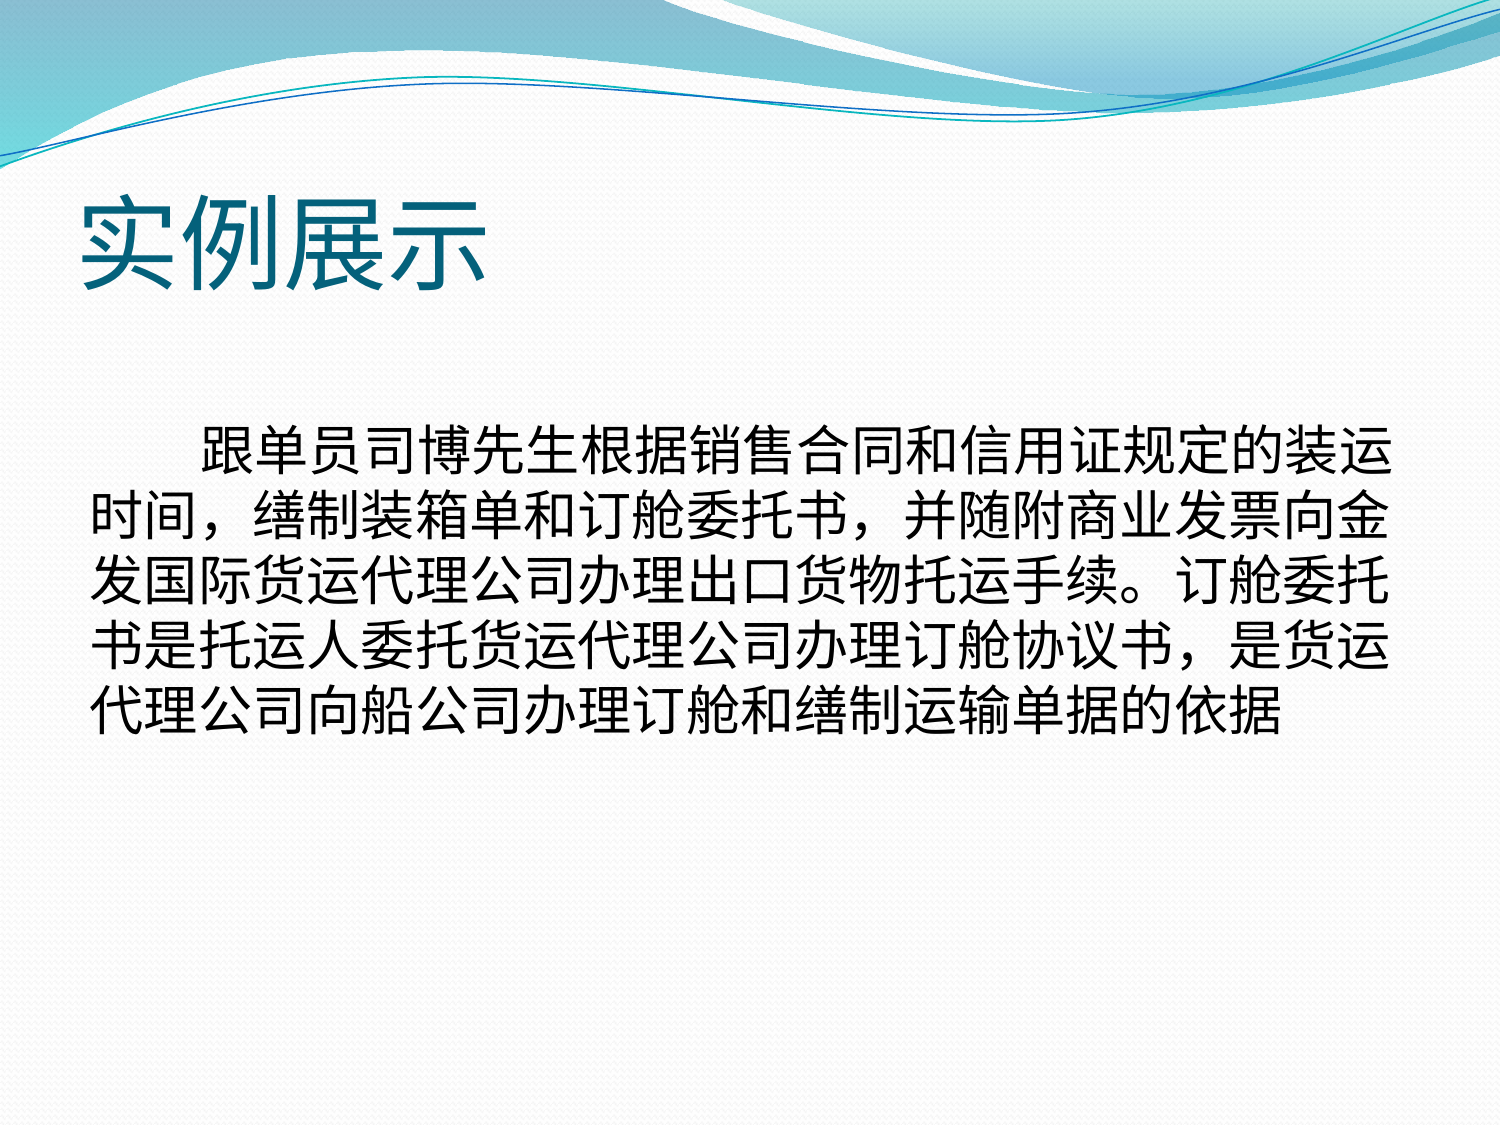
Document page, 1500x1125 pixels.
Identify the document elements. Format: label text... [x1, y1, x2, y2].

list 跟单员司博先生根据销售合同和信用证规定的装运时间，缮制装箱单和订舱委托书，并随附商业发票向金发国际货运代理公司办理出口货物托运手续。订舱委托书是托运人委托货运代理公司办理订舱协议书，是货运代理公司向船公司办理订舱和缮制运输单据的依据 [75, 408, 1425, 1038]
title 实例展示 [75, 115, 1425, 303]
